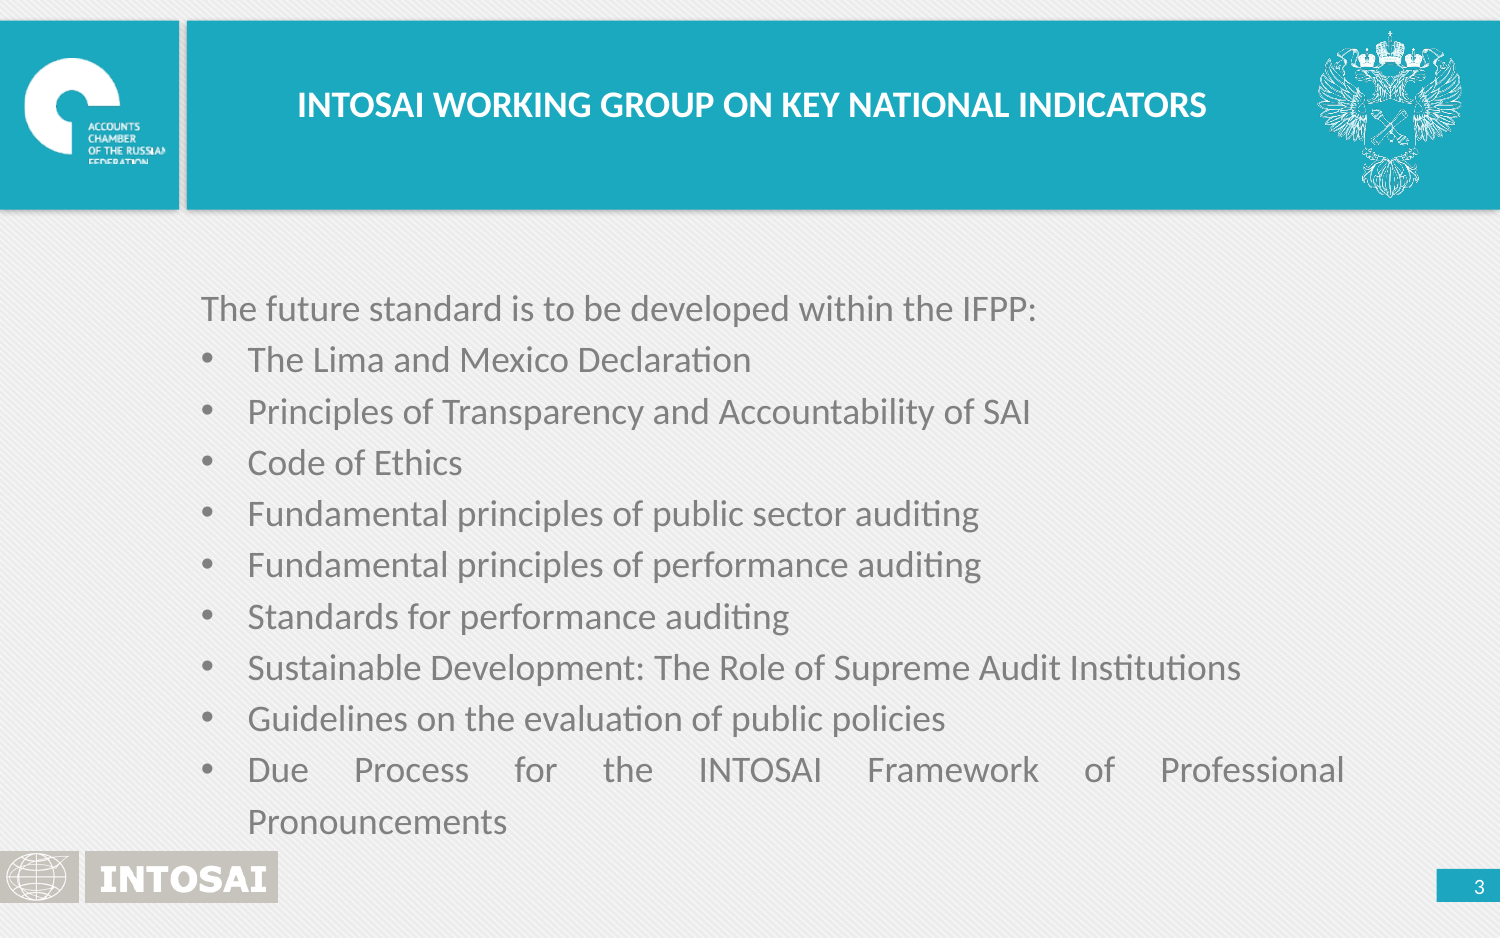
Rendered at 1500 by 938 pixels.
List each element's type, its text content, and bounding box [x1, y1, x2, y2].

text_box INTOSAI WORKING GROUP ON KEY NATIONAL INDICATORS [282, 72, 1265, 133]
text_box The future standard is to be developed within the IFPP: The Lima and Mexico Declaration Principles of Transparency and Accountability of SAI Code of Ethics Fundamental principles of public sector auditing Fundamental principles of performance auditing Standards for performance auditing Sustainable Development: The Role of Supreme Audit Institutions Guidelines on the evaluation of public policies Due Process for the INTOSAI Framework of Professional Pronouncements [186, 270, 1361, 850]
picture [0, 0, 1500, 938]
